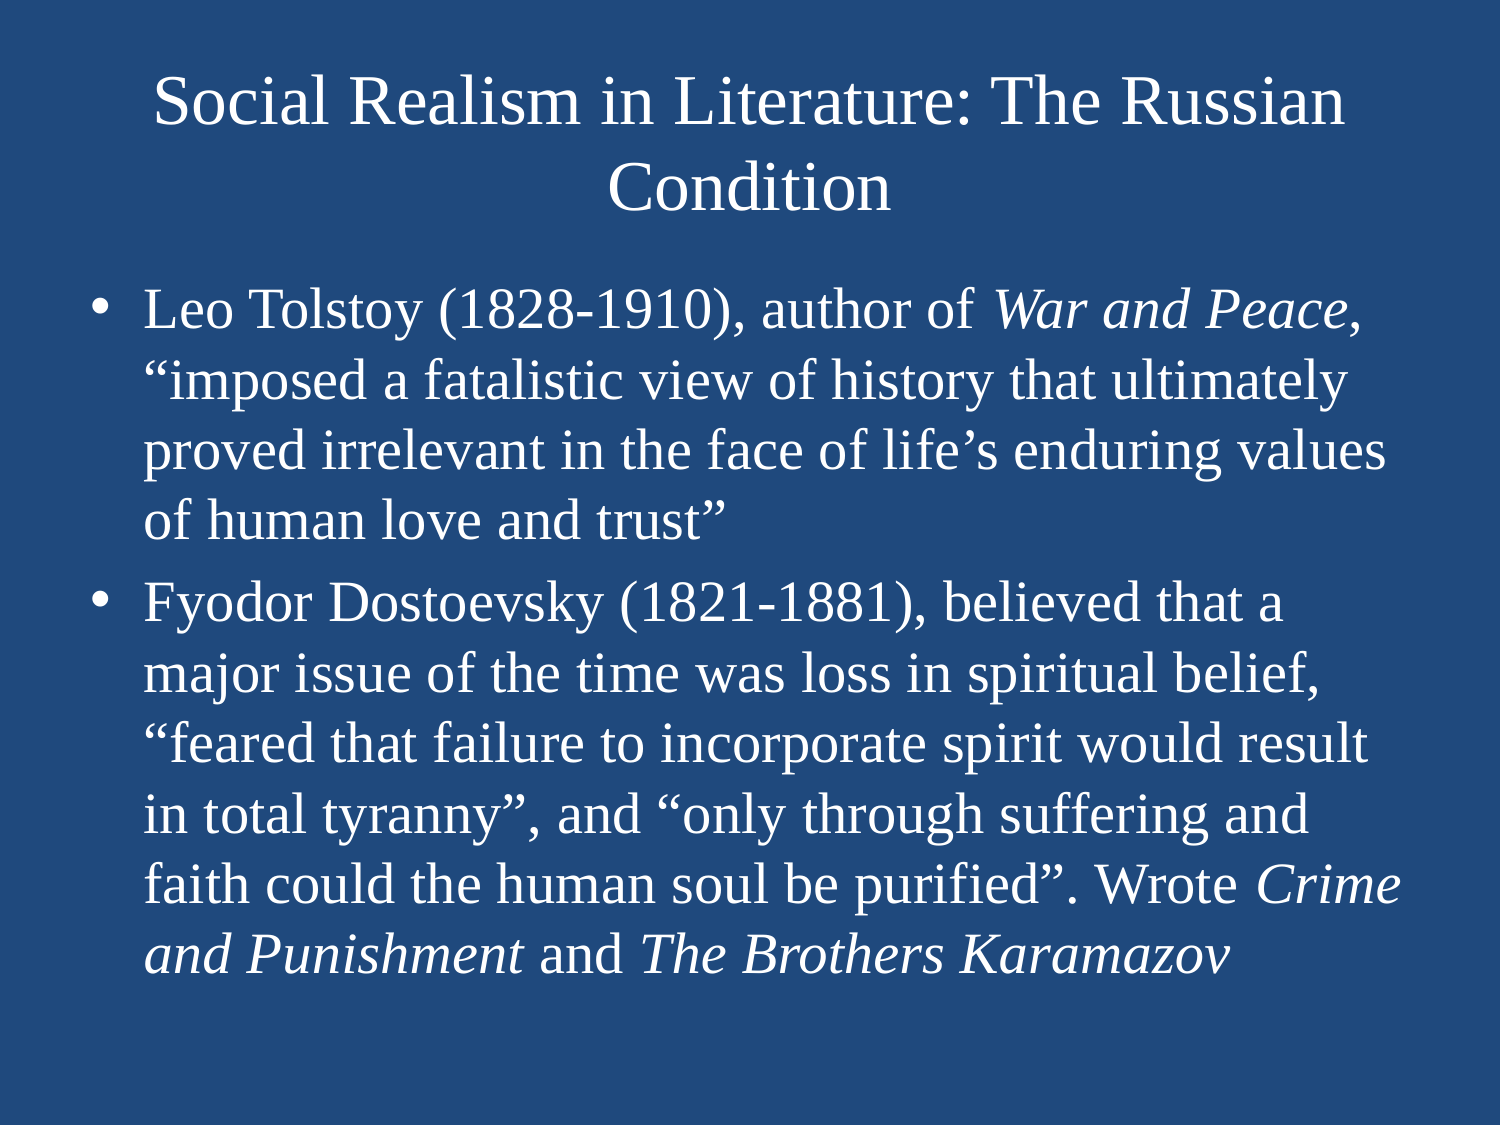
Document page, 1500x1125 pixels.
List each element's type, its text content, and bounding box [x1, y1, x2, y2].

list Leo Tolstoy (1828-1910), author of War and Peace, “imposed a fatalistic view of history that ultimately proved irrelevant in the face of life’s enduring values of human love and trust” Fyodor Dostoevsky (1821-1881), believed that a major issue of the time was loss in spiritual belief, “feared that failure to incorporate spirit would result in total tyranny”, and “only through suffering and faith could the human soul be purified”. Wrote Crime and Punishment and The Brothers Karamazov [75, 262, 1425, 1005]
title Social Realism in Literature: The Russian Condition [75, 45, 1425, 233]
